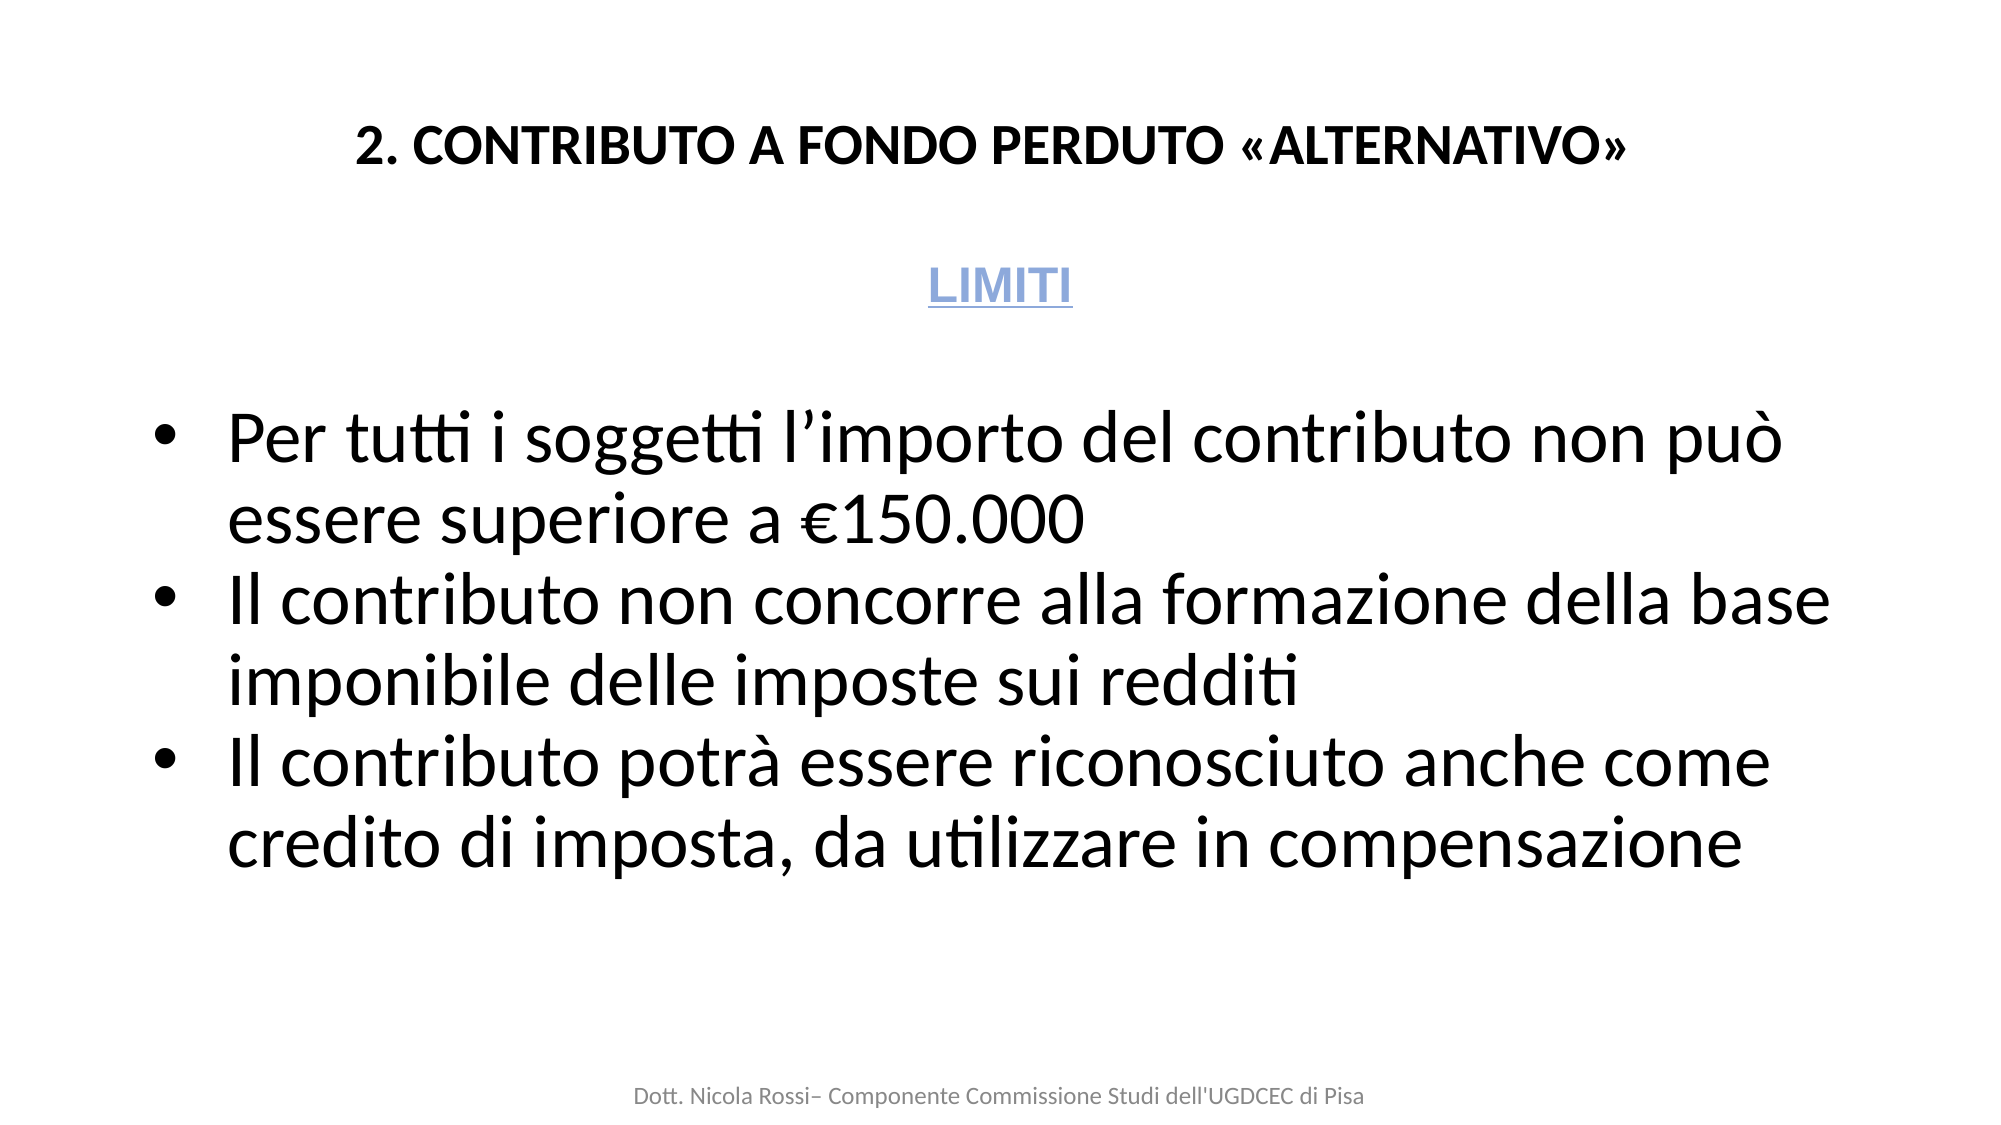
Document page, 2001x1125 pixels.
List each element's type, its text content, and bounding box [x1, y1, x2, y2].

footer Dott. Nicola Rossi– Componente Commissione Studi dell'UGDCEC di Pisa [592, 1065, 1408, 1125]
list Per tutti i soggetti l’importo del contributo non può essere superiore a €150.000 Il contributo non concorre alla formazione della base imponibile delle imposte sui redditi Il contributo potrà essere riconosciuto anche come credito di imposta, da utilizzare in compensazione [137, 389, 1863, 1004]
text_box 2. CONTRIBUTO A FONDO PERDUTO «ALTERNATIVO» [141, 98, 1859, 184]
text_box LIMITI [669, 245, 1331, 321]
